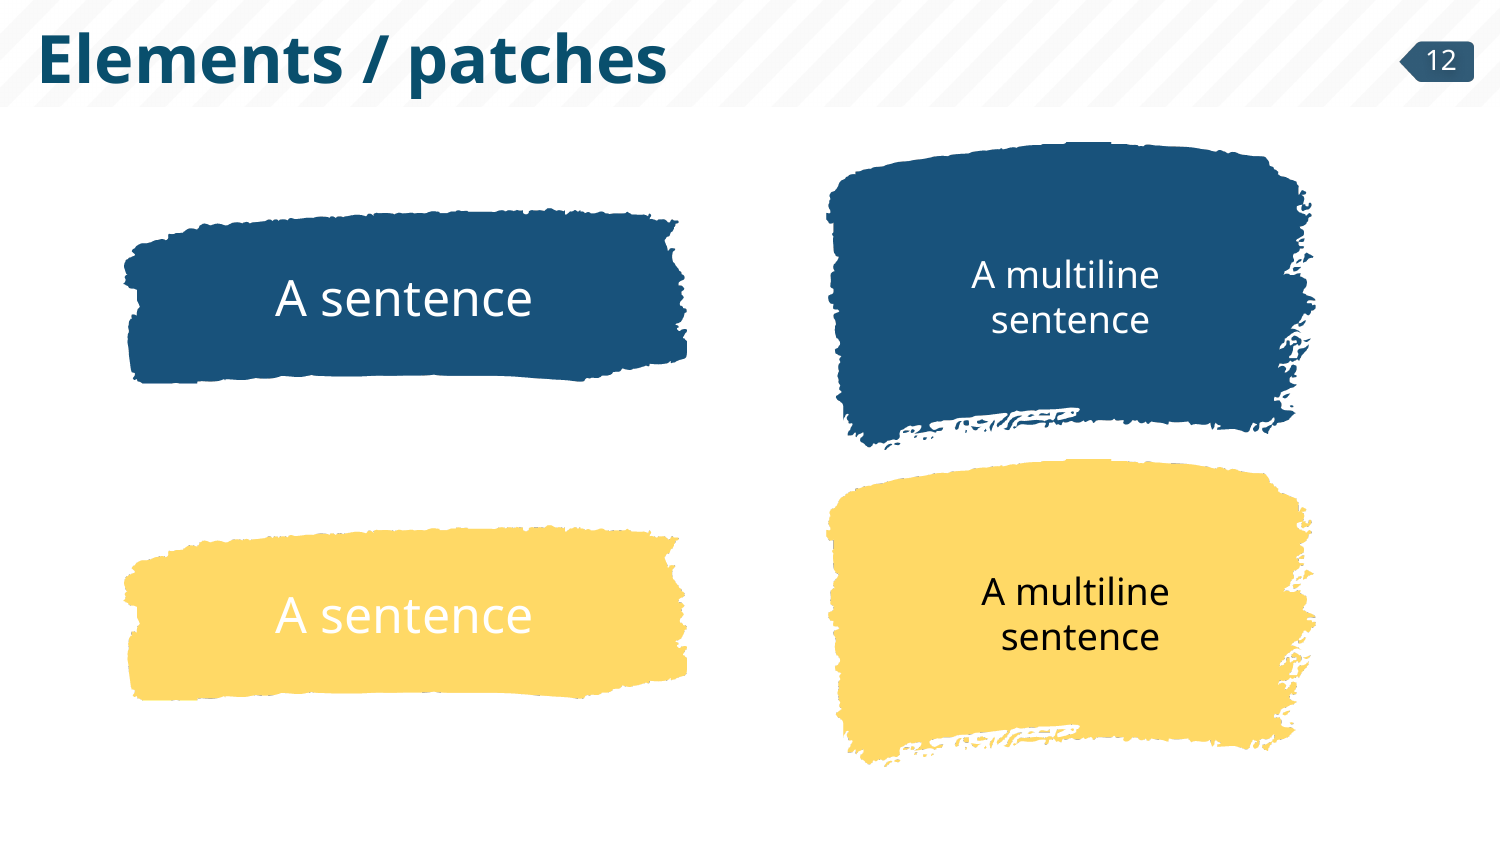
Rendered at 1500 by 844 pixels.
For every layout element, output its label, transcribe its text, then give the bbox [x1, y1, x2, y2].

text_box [826, 459, 1336, 767]
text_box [123, 525, 687, 701]
title Elements / patches [22, 18, 1351, 89]
picture [123, 208, 687, 384]
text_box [816, 142, 1326, 450]
picture [0, 0, 1500, 107]
